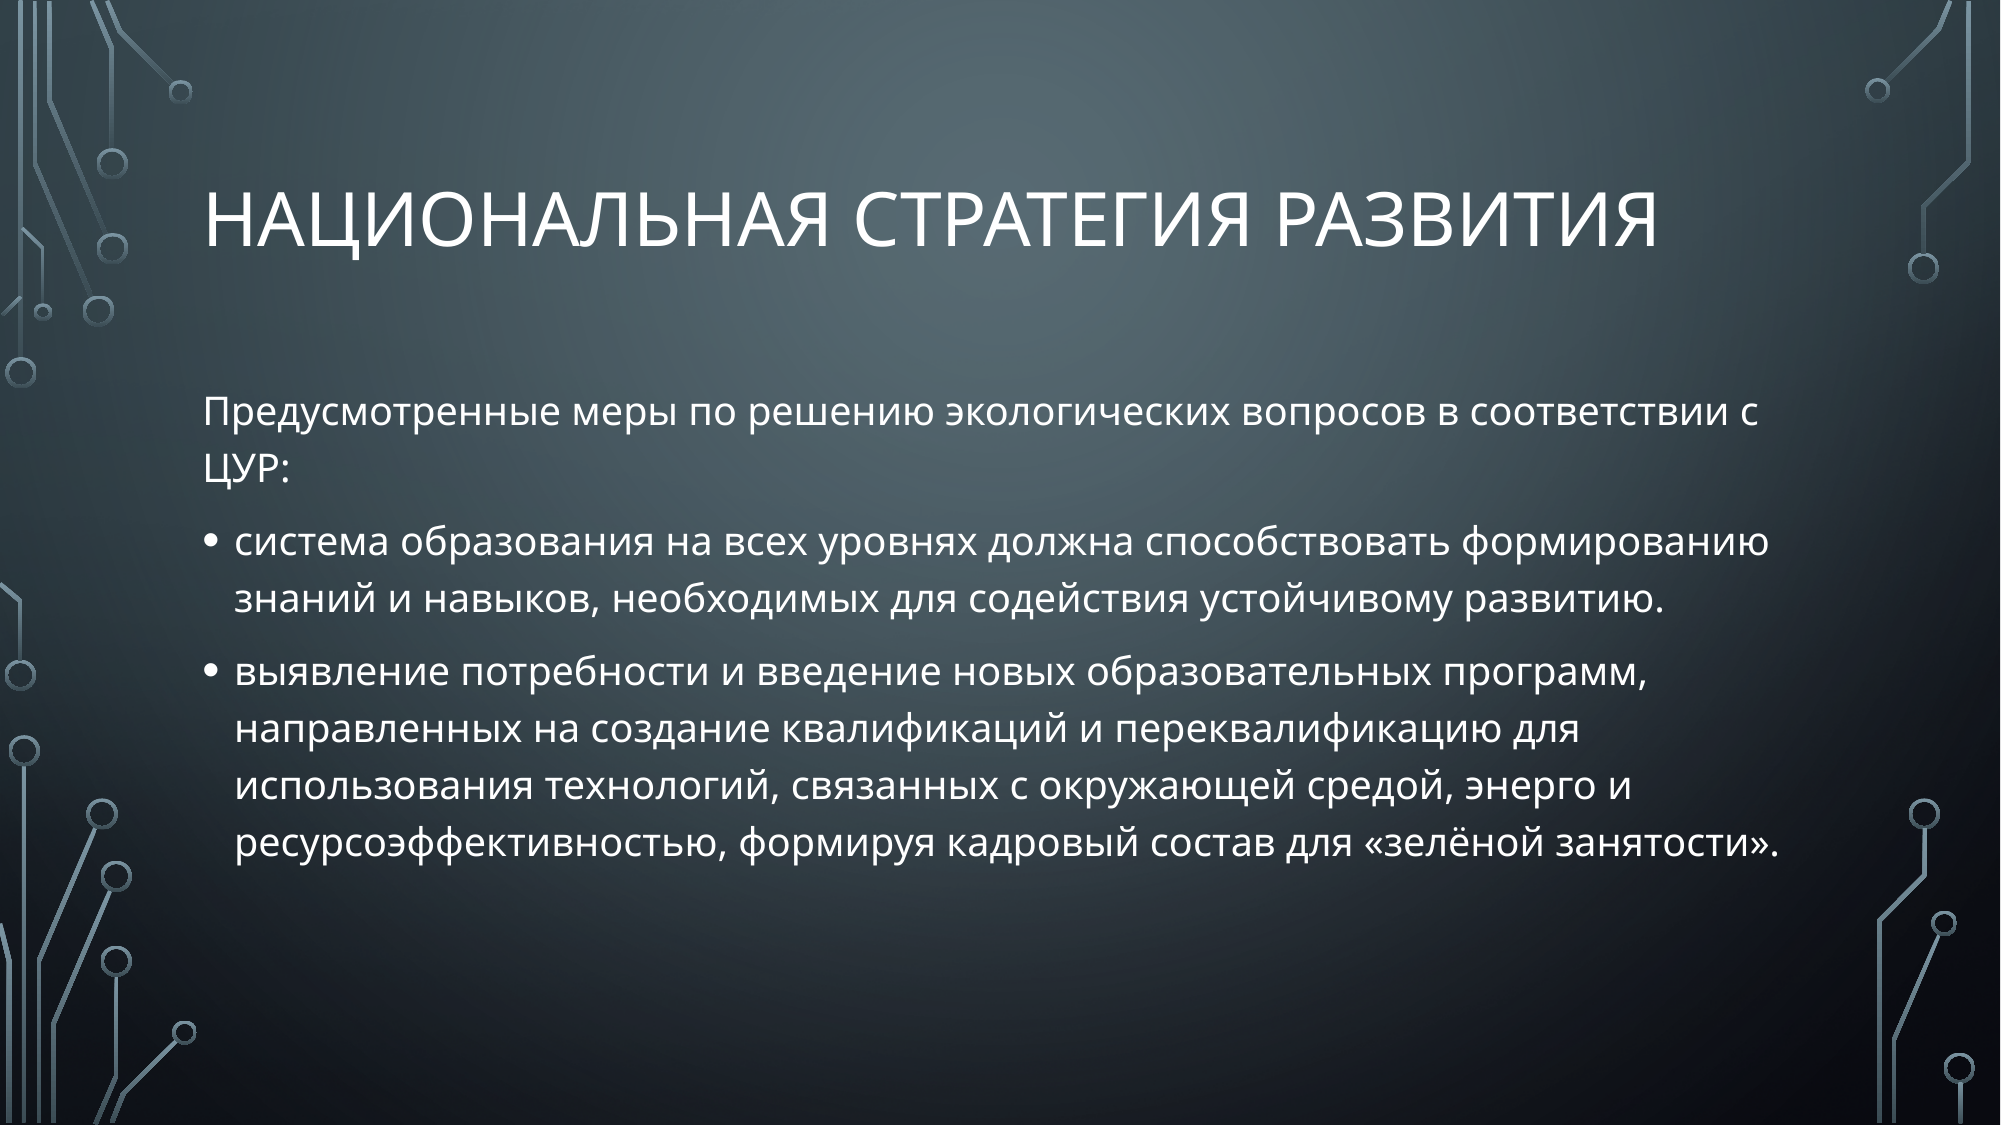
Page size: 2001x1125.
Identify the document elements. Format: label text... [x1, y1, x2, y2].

title Национальная стратегия развития [187, 101, 1813, 344]
list Предусмотренные меры по решению экологических вопросов в соответствии с ЦУР: система образования на всех уровнях должна способствовать формированию знаний и навыков, необходимых для содействия устойчивому развитию. выявление потребности и введение новых образовательных программ, направленных на создание квалификаций и переквалификацию для использования технологий, связанных с окружающей средой, энерго и ресурсоэффективностью, формируя кадровый состав для «зелёной занятости». [187, 369, 1813, 950]
